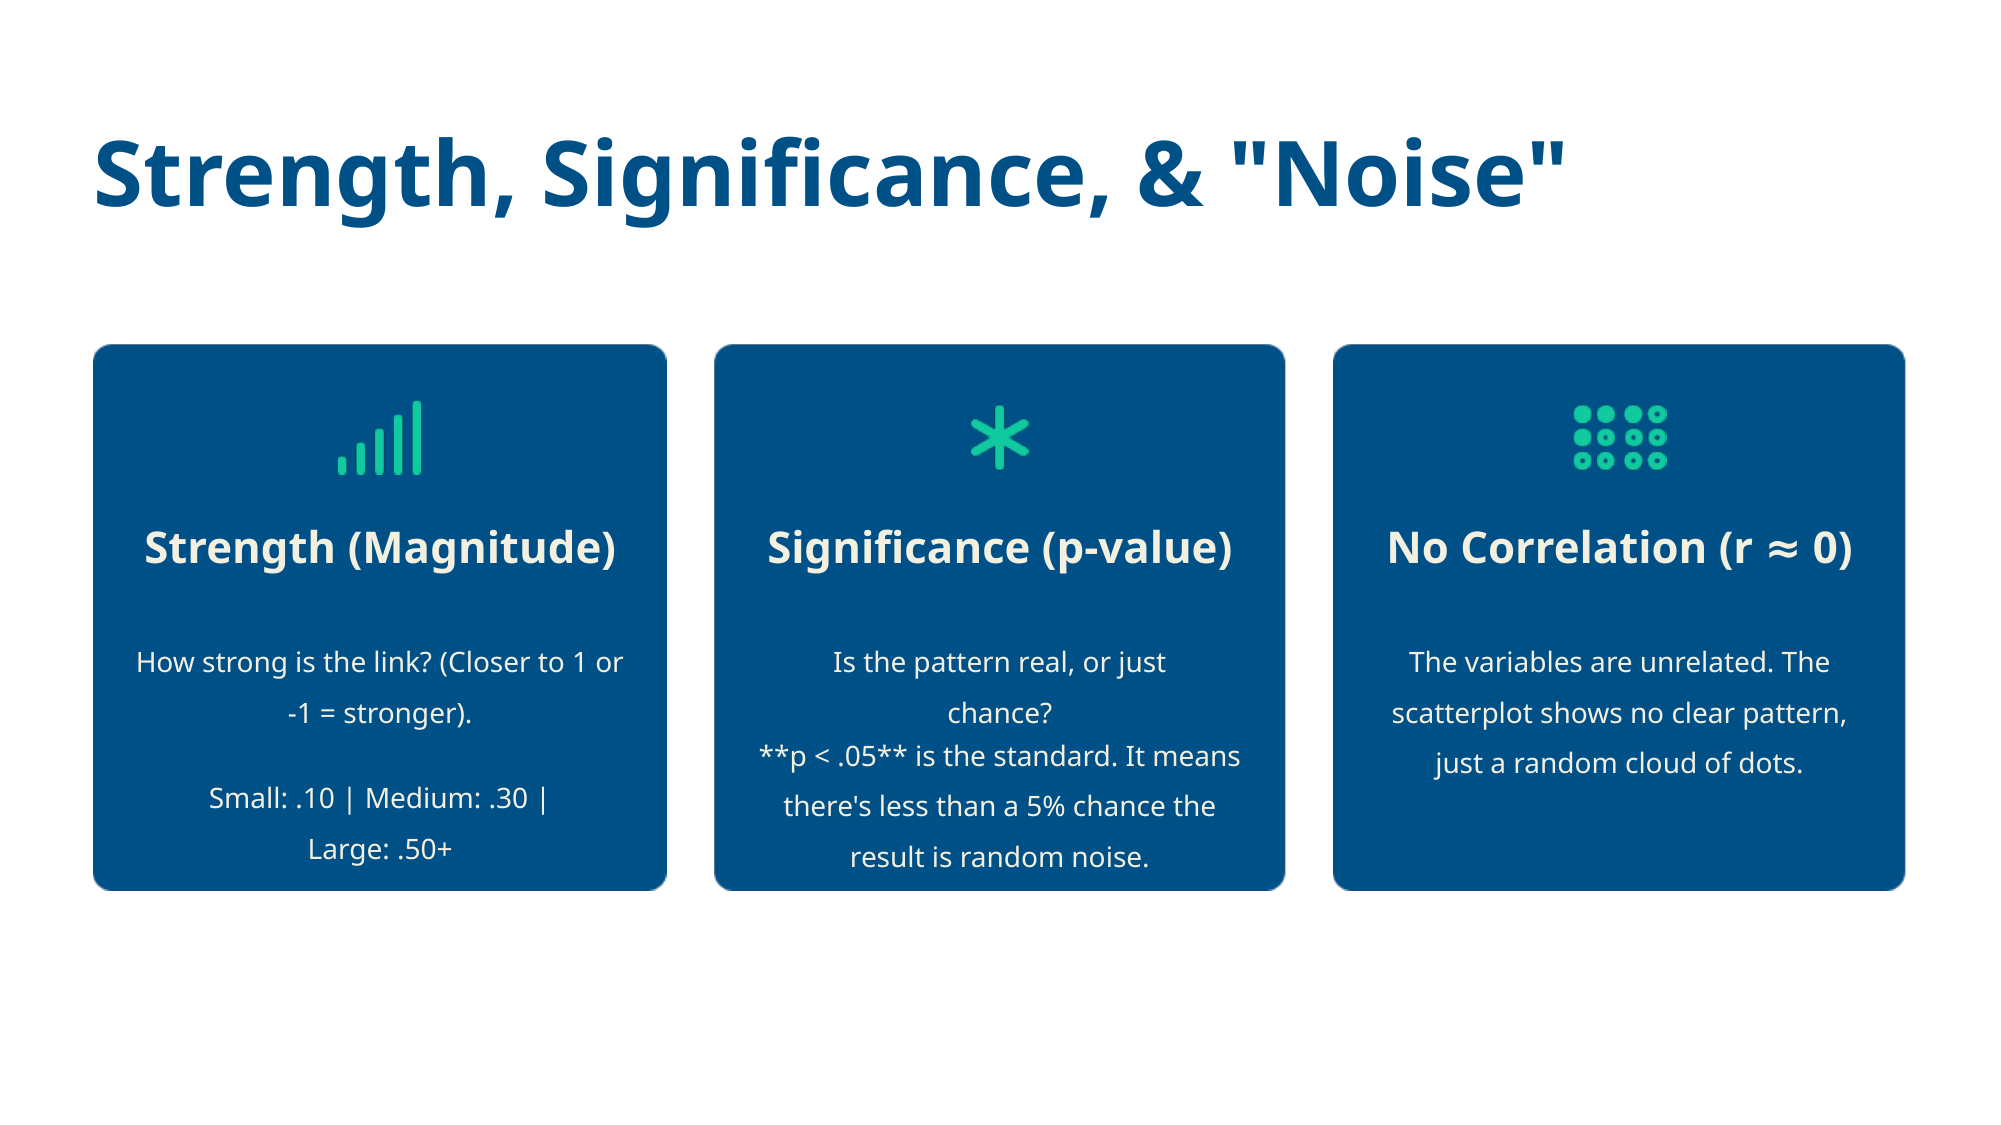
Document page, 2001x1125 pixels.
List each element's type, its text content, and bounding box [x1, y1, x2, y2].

picture [1332, 342, 1907, 891]
text_box Strength, Significance, & "Noise" [93, 93, 1997, 225]
picture [712, 342, 1287, 891]
picture [93, 342, 668, 891]
